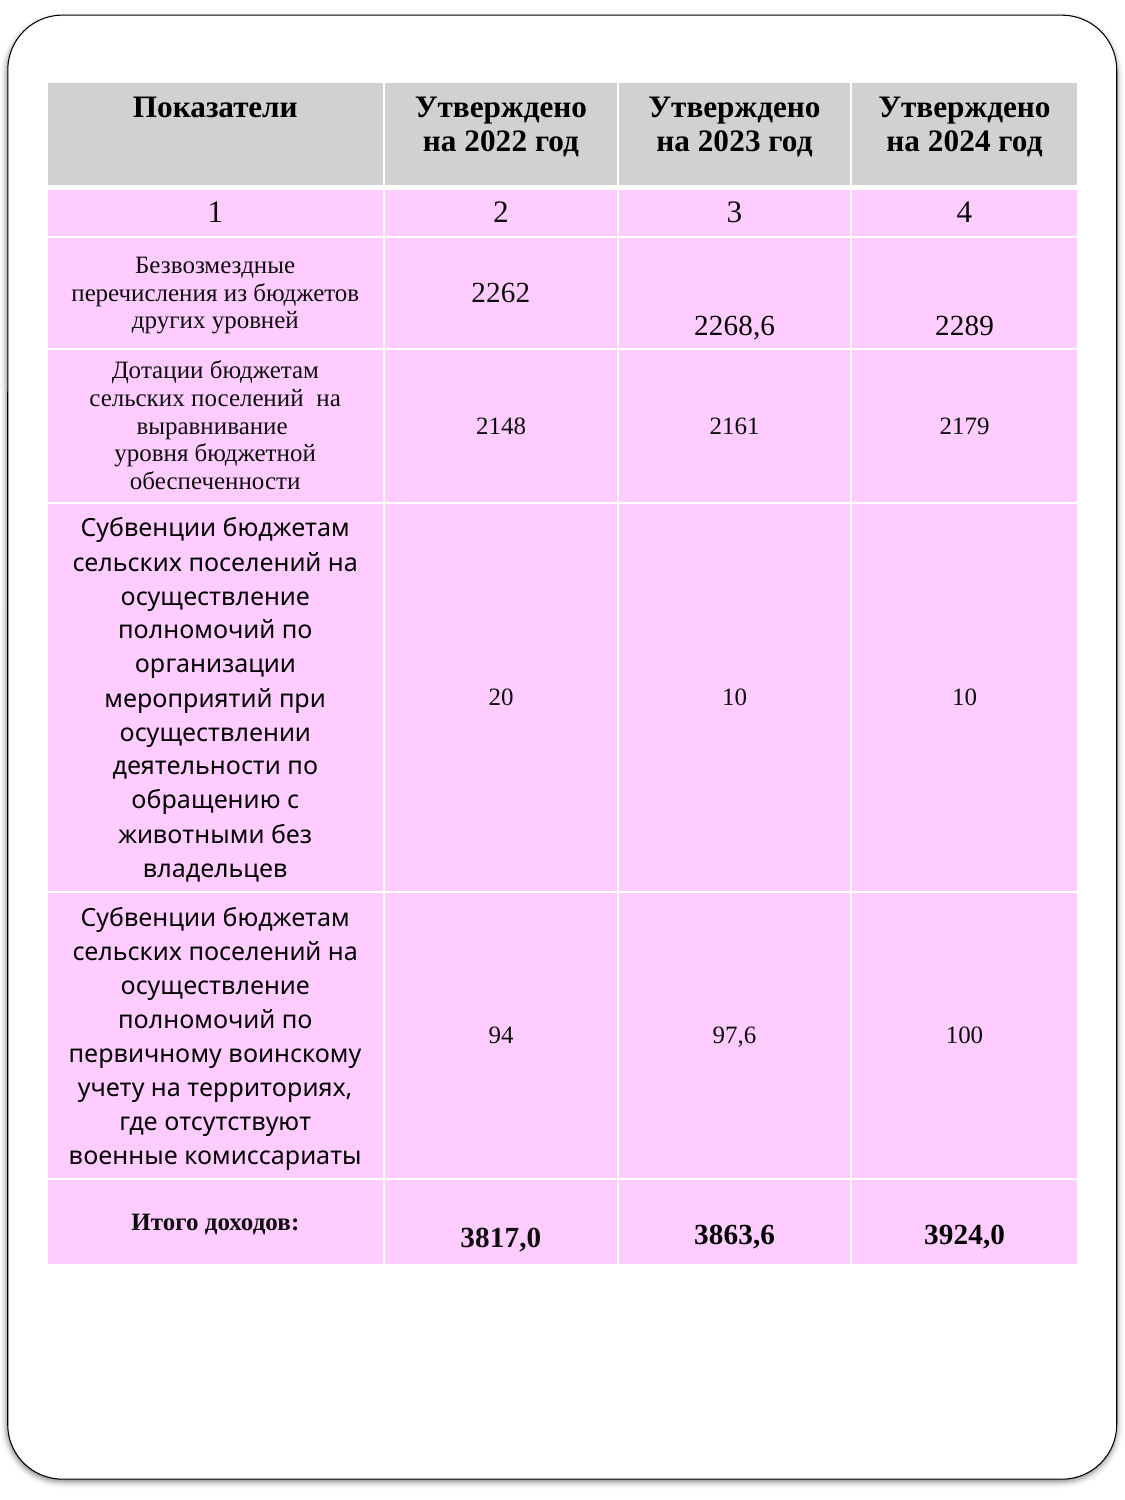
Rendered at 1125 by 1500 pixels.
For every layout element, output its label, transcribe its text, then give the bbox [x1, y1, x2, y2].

table_cell 2289 [852, 238, 1077, 348]
table_cell Итого доходов: [48, 1180, 383, 1264]
table_header Показатели [48, 83, 383, 185]
table_cell 3817,0 [385, 1180, 617, 1264]
table_header Утверждено на 2024 год [852, 83, 1077, 185]
table_cell Субвенции бюджетам сельских поселений на осуществление полномочий по первичному воинскому учету на территориях, где отсутствуют военные комиссариаты [48, 893, 383, 1178]
table_header Утверждено на 2023 год [619, 83, 850, 185]
table_cell 2148 [385, 350, 617, 502]
table_cell 3 [619, 190, 850, 236]
table_cell 2179 [852, 350, 1077, 502]
table_cell 97,6 [619, 893, 850, 1178]
table_cell 3924,0 [852, 1180, 1077, 1264]
table_cell 10 [852, 504, 1077, 891]
table_cell 100 [852, 893, 1077, 1178]
table_cell 2 [385, 190, 617, 236]
table_cell 2268,6 [619, 238, 850, 348]
table_cell Субвенции бюджетам сельских поселений на осуществление полномочий по организации мероприятий при осуществлении деятельности по обращению с животными без владельцев [48, 504, 383, 891]
table_cell 94 [385, 893, 617, 1178]
table_cell Безвозмездные перечисления из бюджетов других уровней [48, 238, 383, 348]
table_cell 20 [385, 504, 617, 891]
table_header Утверждено на 2022 год [385, 83, 617, 185]
table_cell 2262 [385, 238, 617, 348]
table_cell 1 [48, 190, 383, 236]
table_cell 10 [619, 504, 850, 891]
table_cell 4 [852, 190, 1077, 236]
table_cell 3863,6 [619, 1180, 850, 1264]
table_cell Дотации бюджетам сельских поселений на выравнивание уровня бюджетной обеспеченности [48, 350, 383, 502]
table_cell 2161 [619, 350, 850, 502]
